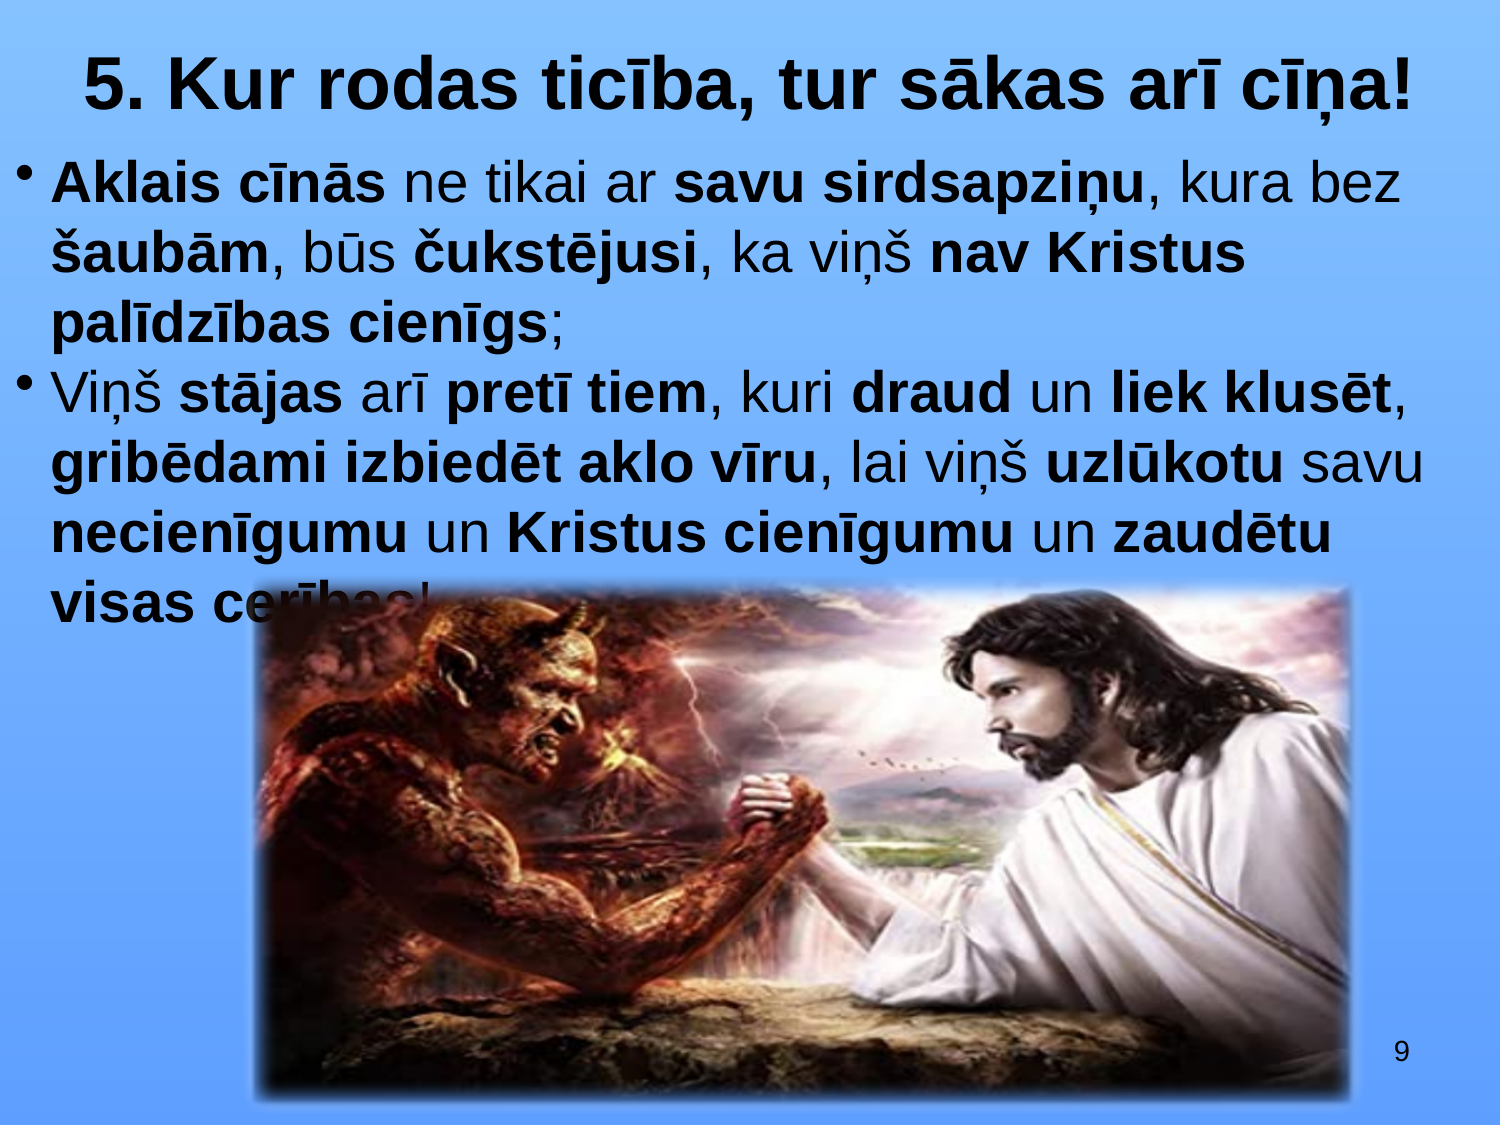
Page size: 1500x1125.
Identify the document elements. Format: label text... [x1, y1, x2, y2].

text_box Aklais cīnās ne tikai ar savu sirdsapziņu, kura bez šaubām, būs čukstējusi, ka viņš nav Kristus palīdzības cienīgs; Viņš stājas arī pretī tiem, kuri draud un liek klusēt, gribēdami izbiedēt aklo vīru, lai viņš uzlūkotu savu necienīgumu un Kristus cienīgumu un zaudētu visas cerības! [0, 137, 1500, 642]
title 5. Kur rodas ticība, tur sākas arī cīņa! [0, 9, 1500, 137]
picture [241, 574, 1365, 1114]
slide_number 9 [1368, 1024, 1426, 1103]
